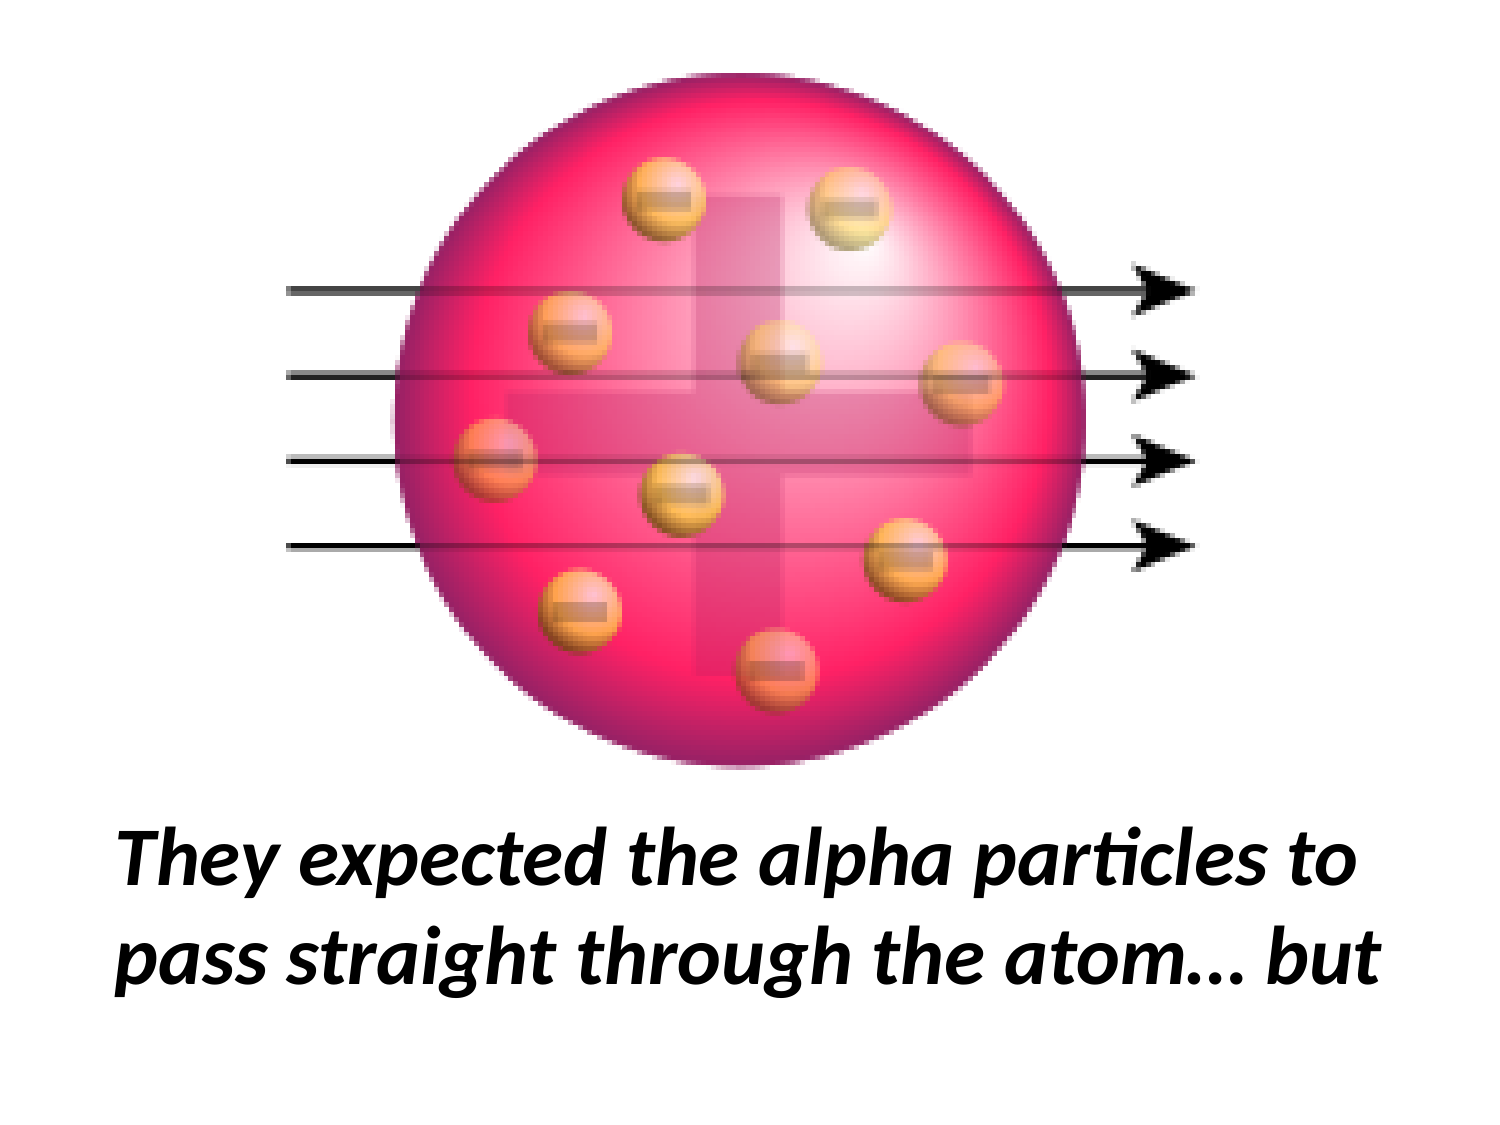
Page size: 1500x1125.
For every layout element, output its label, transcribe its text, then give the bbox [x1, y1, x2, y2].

picture [262, 49, 1235, 801]
text_box They expected the alpha particles to pass straight through the atom… but [99, 794, 1413, 1010]
